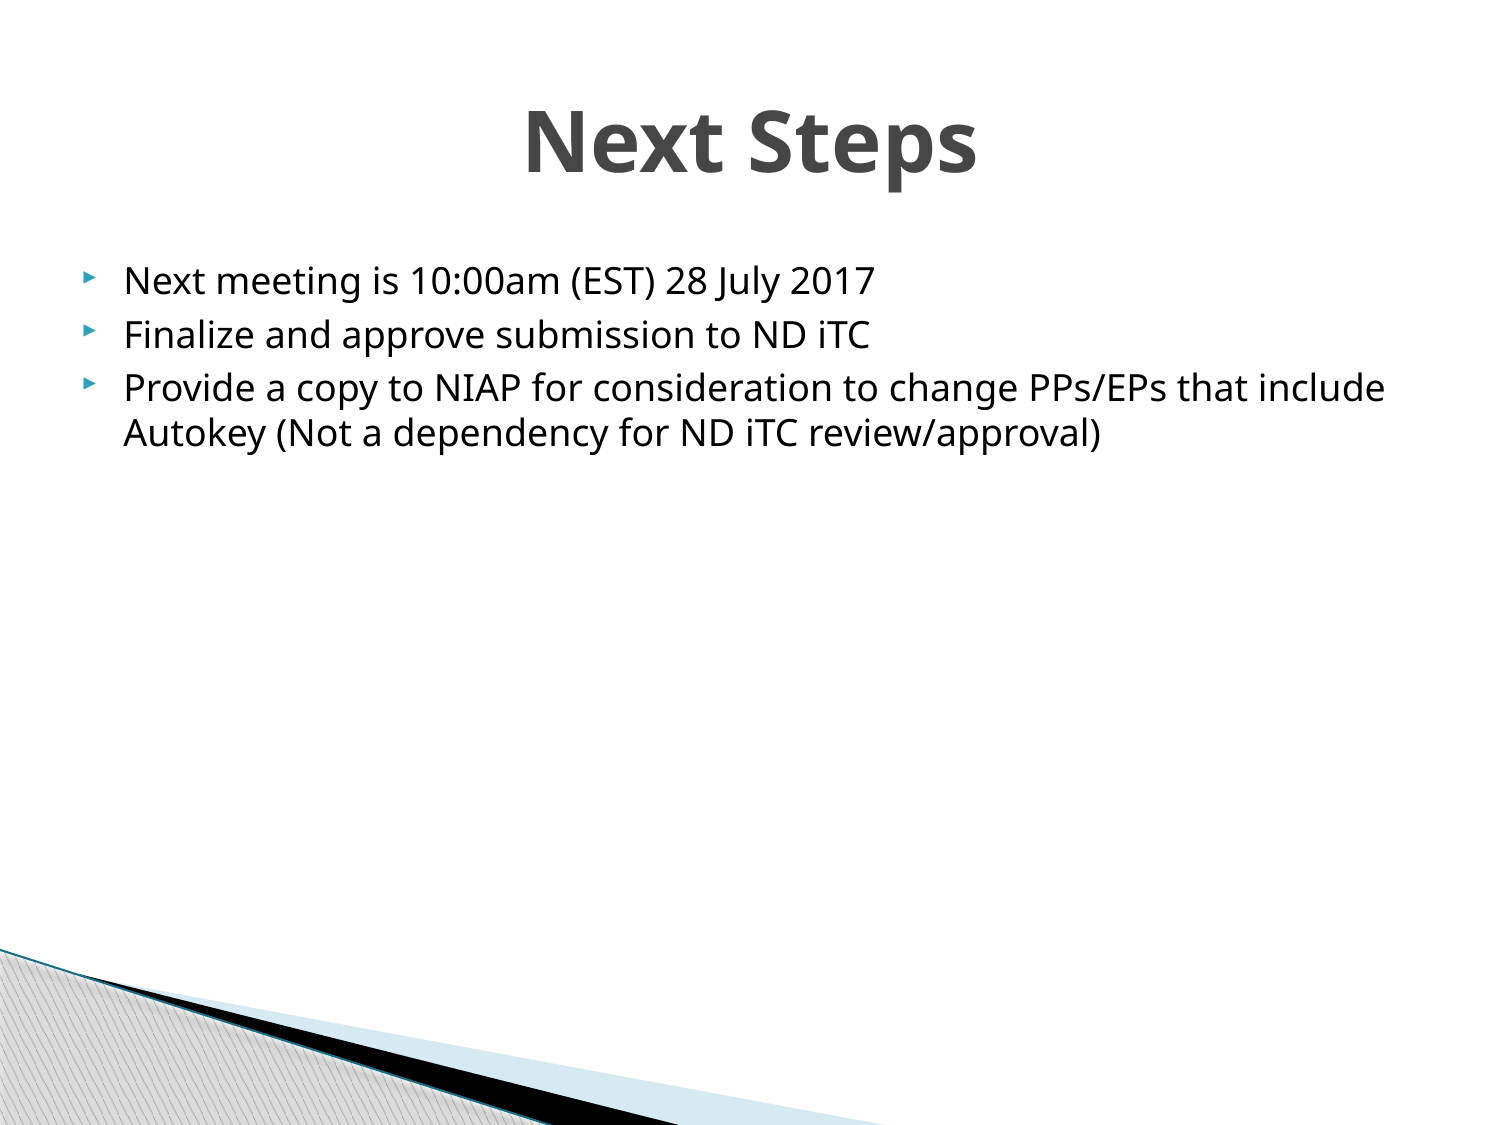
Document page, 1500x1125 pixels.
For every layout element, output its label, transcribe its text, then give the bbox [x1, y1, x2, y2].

title Next Steps [75, 45, 1425, 233]
list Next meeting is 10:00am (EST) 28 July 2017 Finalize and approve submission to ND iTC Provide a copy to NIAP for consideration to change PPs/EPs that include Autokey (Not a dependency for ND iTC review/approval) [48, 249, 1452, 972]
